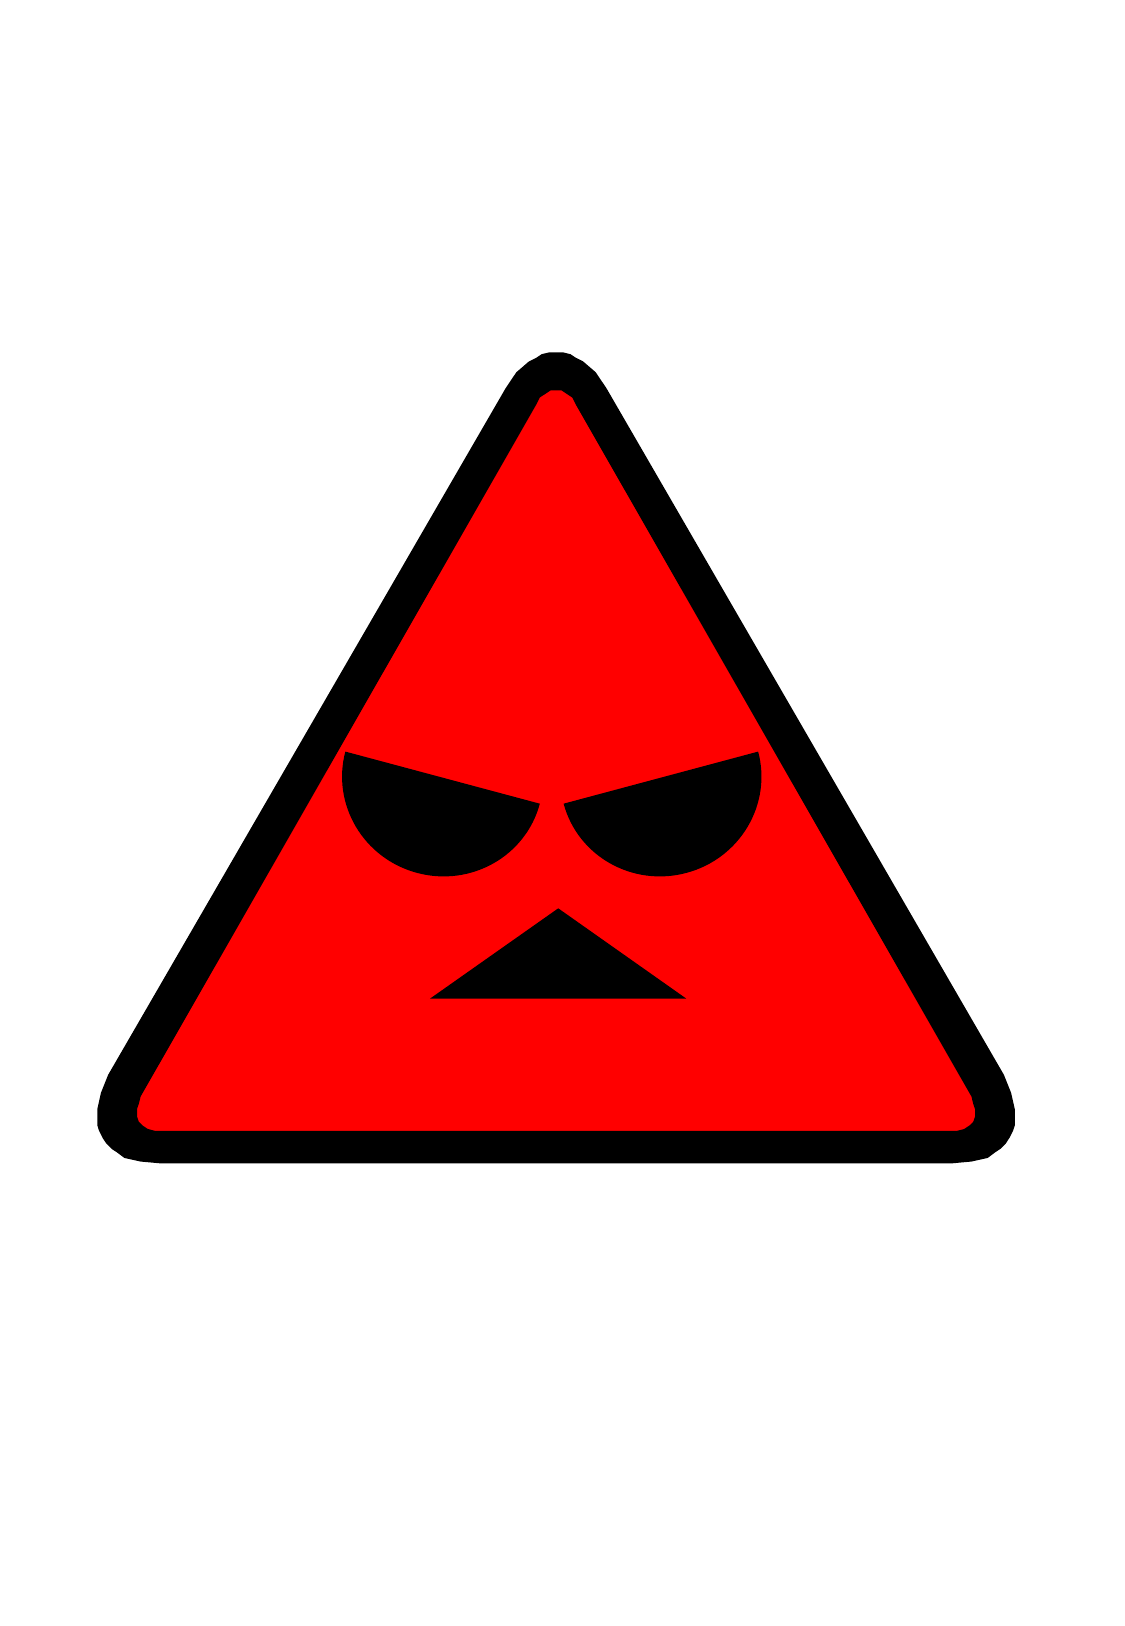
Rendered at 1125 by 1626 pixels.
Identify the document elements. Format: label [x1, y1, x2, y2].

text_box [97, 352, 1016, 1164]
